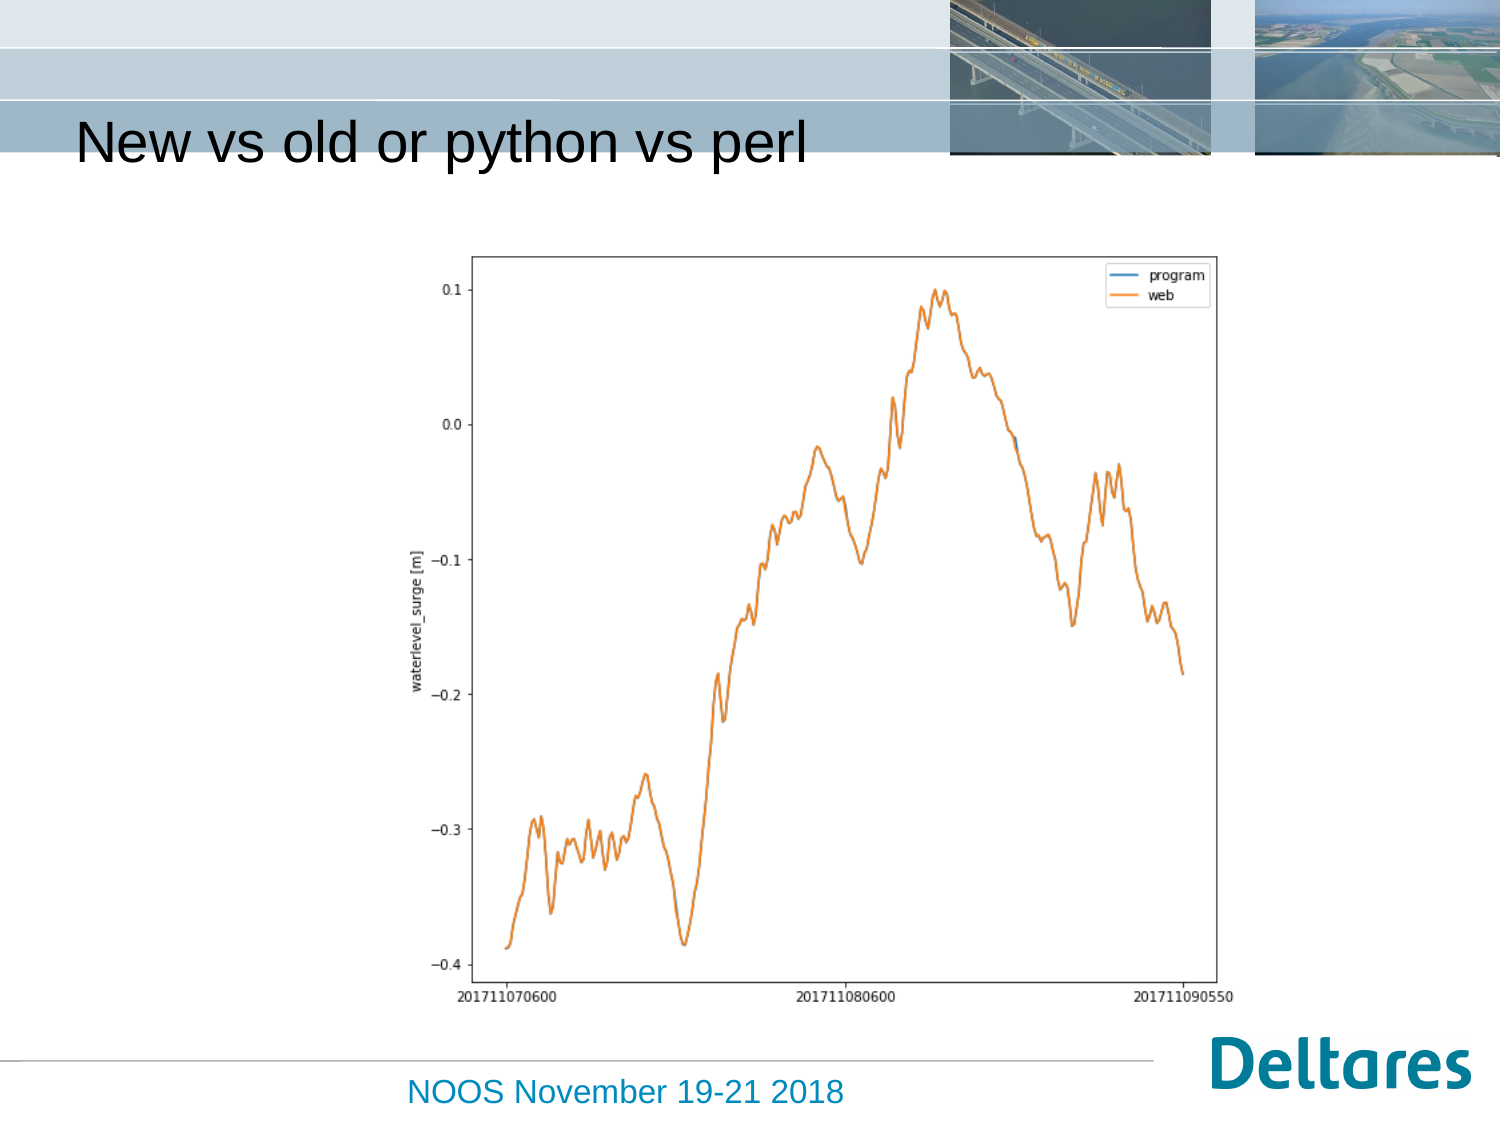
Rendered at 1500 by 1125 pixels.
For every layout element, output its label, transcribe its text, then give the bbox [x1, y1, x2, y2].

picture [1270, 1058, 1281, 1064]
picture [1353, 1058, 1367, 1081]
picture [401, 243, 1244, 1015]
picture [1237, 1037, 1301, 1089]
picture [1425, 153, 1500, 157]
picture [1464, 1083, 1471, 1089]
picture [1308, 1037, 1323, 1089]
picture [1330, 1037, 1471, 1089]
picture [1222, 1046, 1243, 1080]
title New vs old or python vs perl [75, 44, 1425, 233]
picture [1419, 1058, 1430, 1064]
